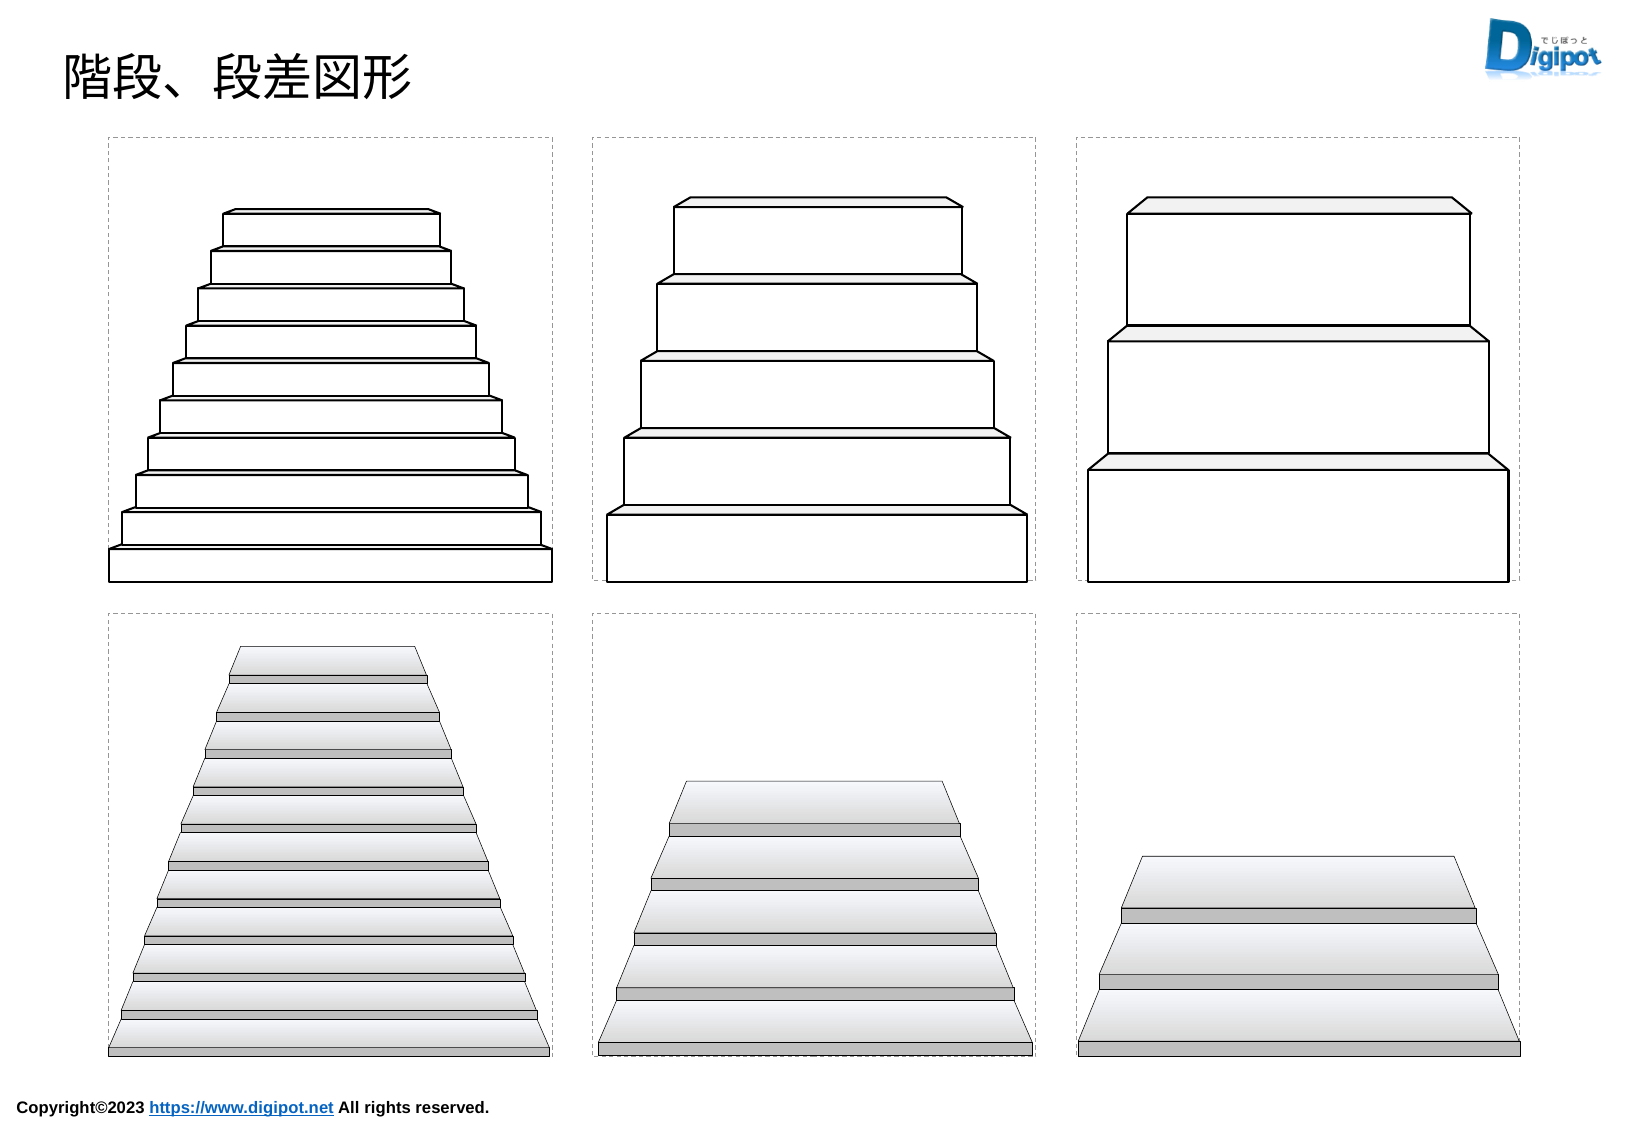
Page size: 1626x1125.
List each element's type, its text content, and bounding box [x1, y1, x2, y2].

text_box 階段、段差図形 [47, 38, 427, 113]
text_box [108, 209, 553, 582]
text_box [598, 781, 1033, 1055]
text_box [1088, 197, 1509, 582]
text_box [1078, 856, 1520, 1057]
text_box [108, 646, 550, 1057]
picture [1485, 18, 1602, 82]
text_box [606, 197, 1028, 582]
